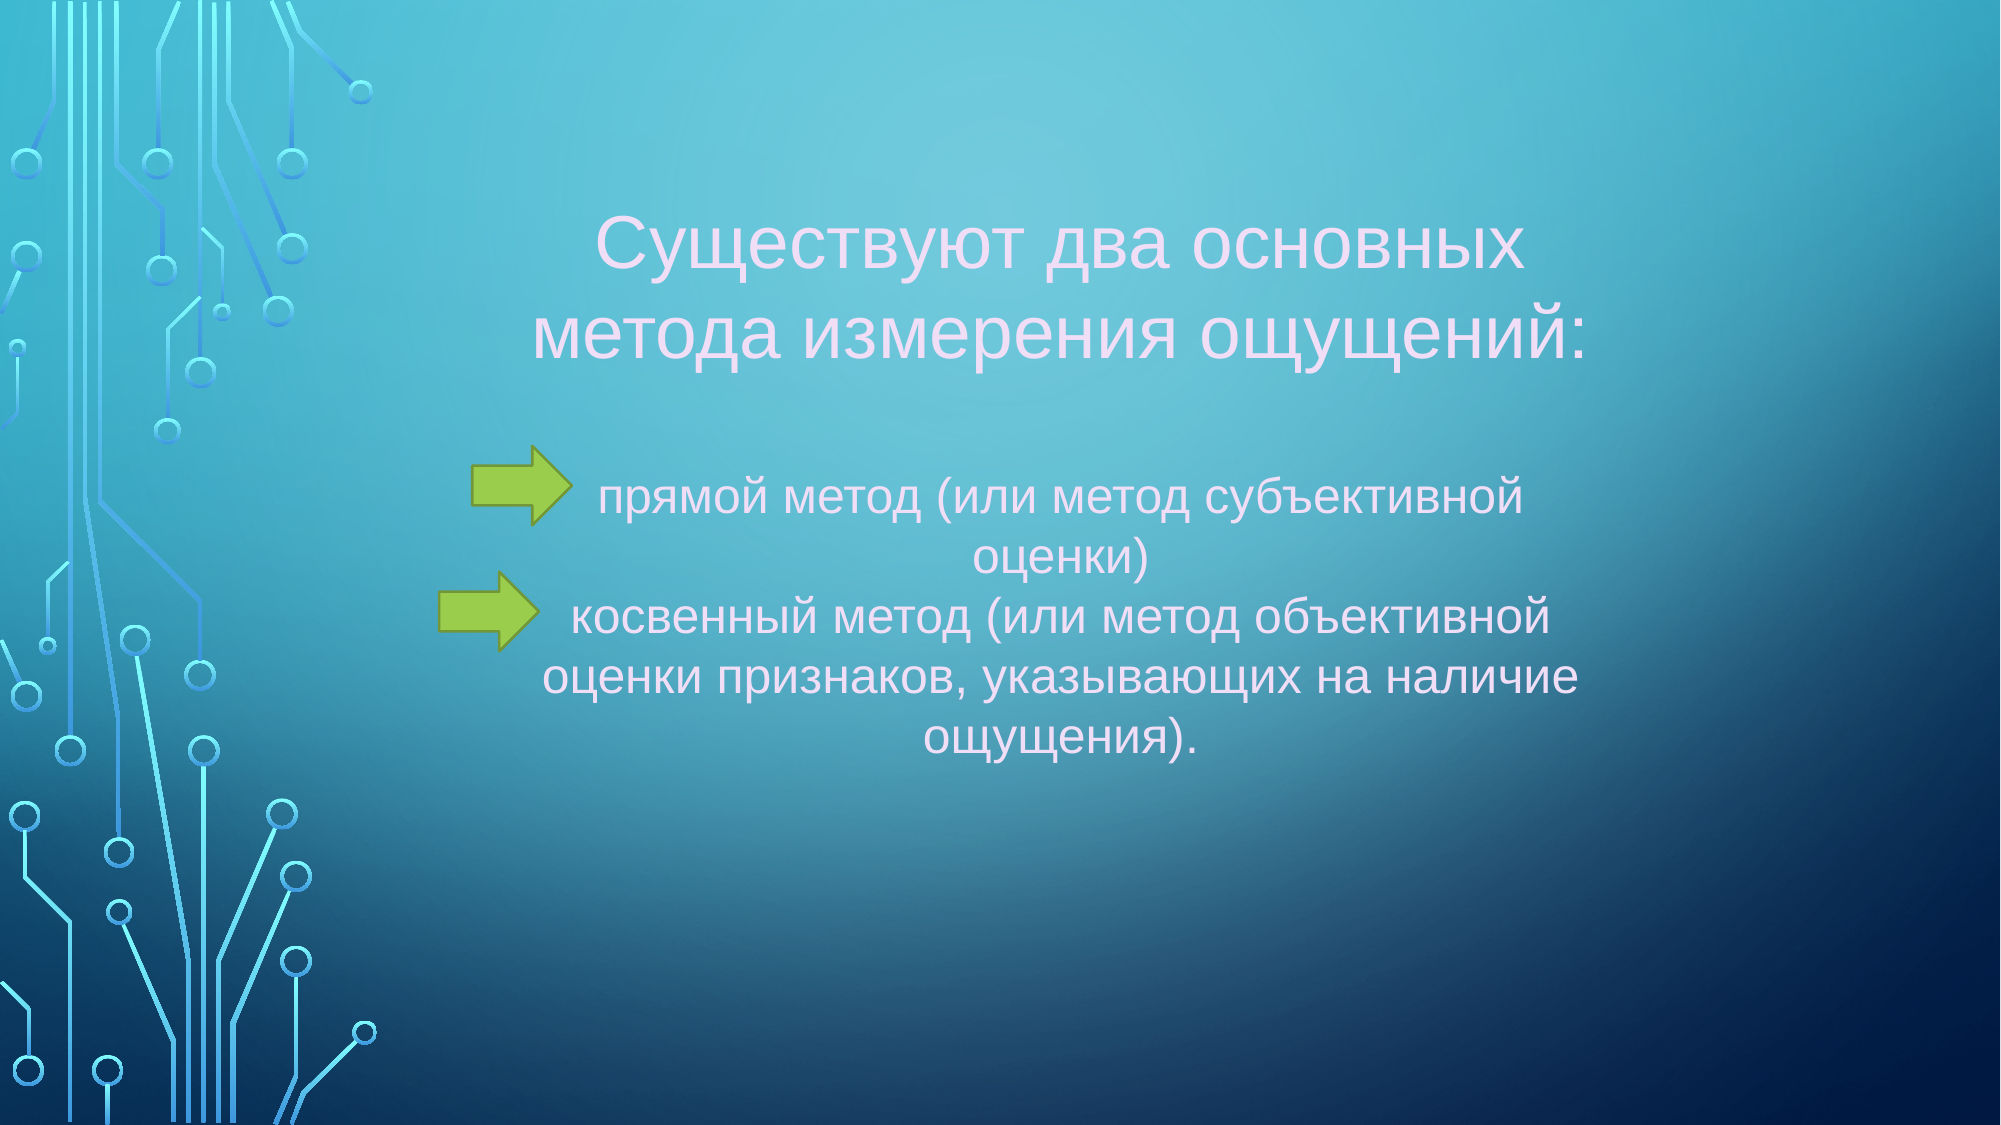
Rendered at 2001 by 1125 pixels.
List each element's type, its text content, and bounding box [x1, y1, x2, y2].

text_box [470, 444, 573, 527]
text_box Существуют два основных метода измерения ощущений: прямой метод (или метод субъективной оценки) косвенный метод (или метод объективной оценки признаков, указывающих на наличие ощущения). [510, 186, 1612, 772]
text_box [437, 570, 540, 653]
